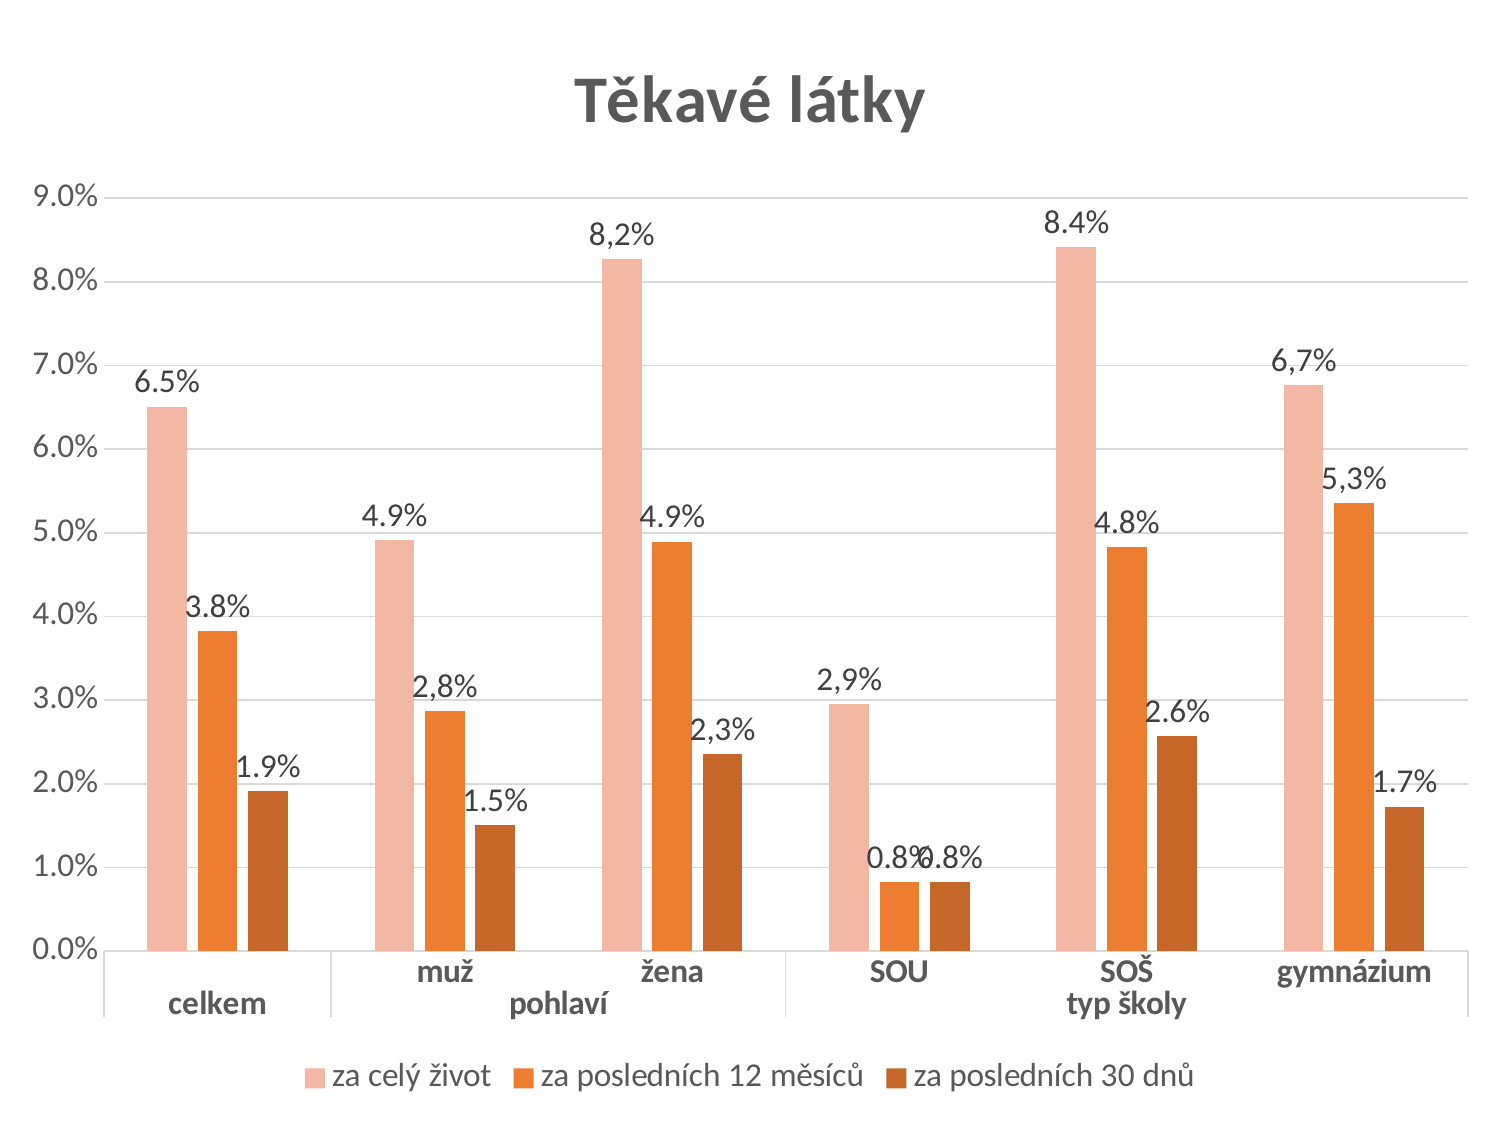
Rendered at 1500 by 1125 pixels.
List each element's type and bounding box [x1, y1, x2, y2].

chart [2, 23, 1498, 1102]
